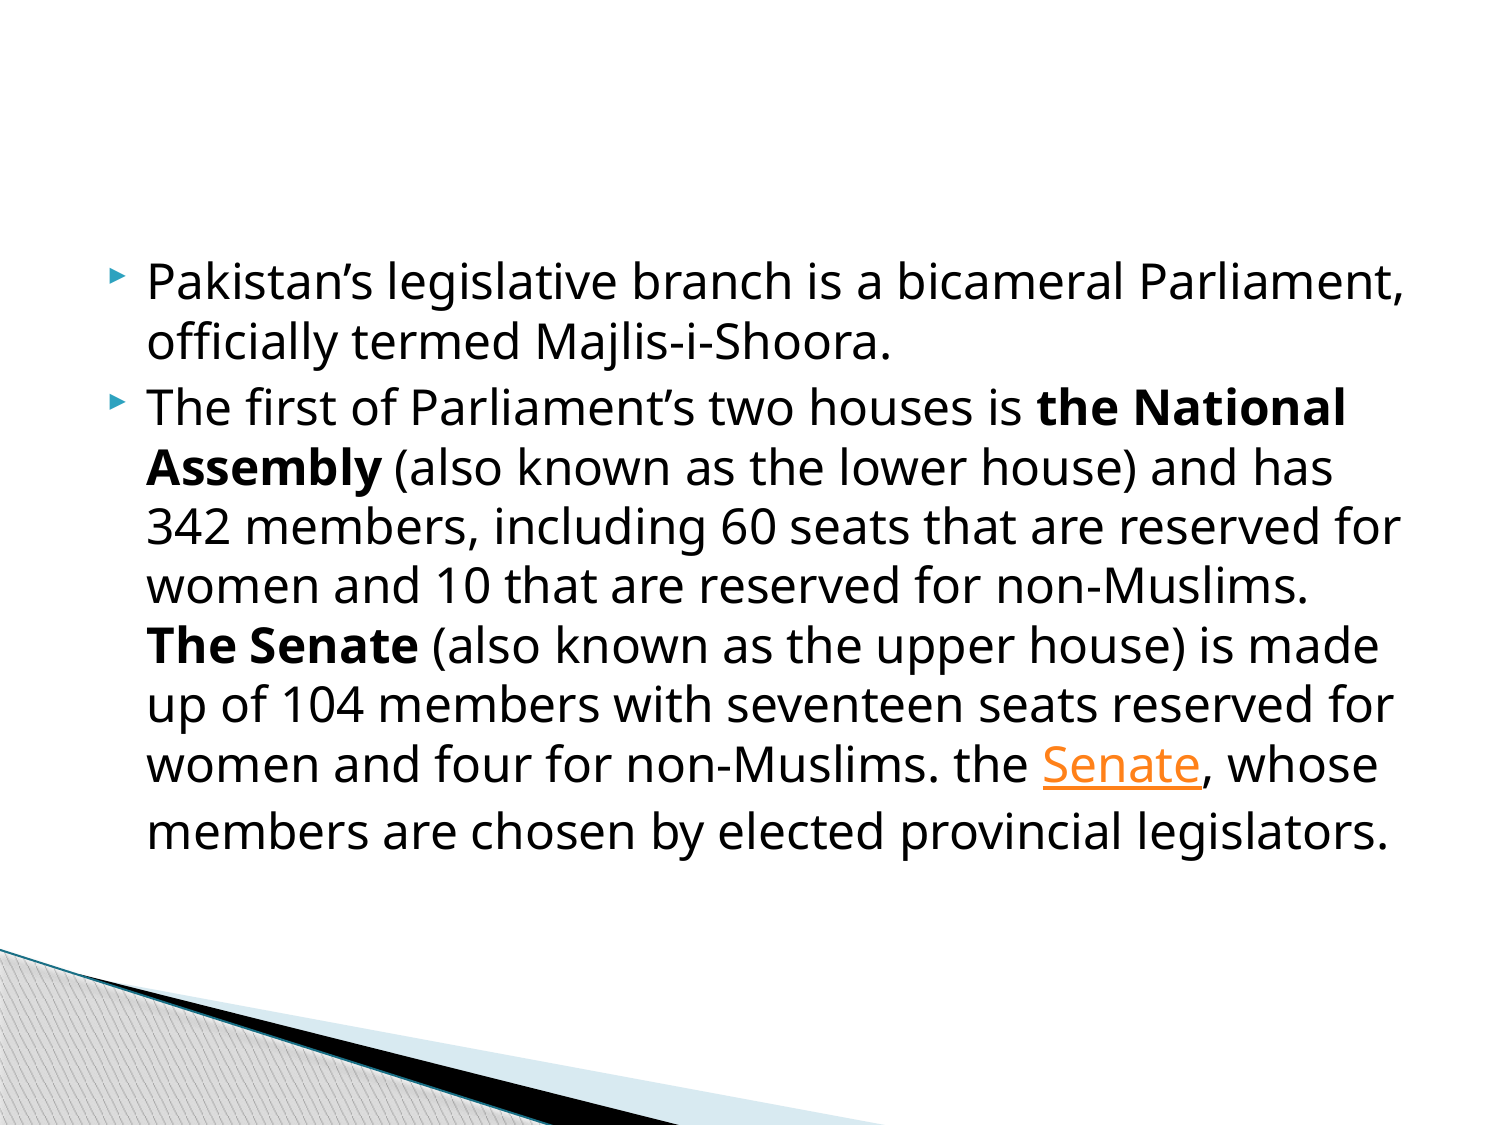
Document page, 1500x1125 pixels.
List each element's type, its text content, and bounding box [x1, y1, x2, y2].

list Pakistan’s legislative branch is a bicameral Parliament, officially termed Majlis-i-Shoora. The first of Parliament’s two houses is the National Assembly (also known as the lower house) and has 342 members, including 60 seats that are reserved for women and 10 that are reserved for non-Muslims. The Senate (also known as the upper house) is made up of 104 members with seventeen seats reserved for women and four for non-Muslims. the Senate, whose members are chosen by elected provincial legislators. [75, 243, 1425, 986]
